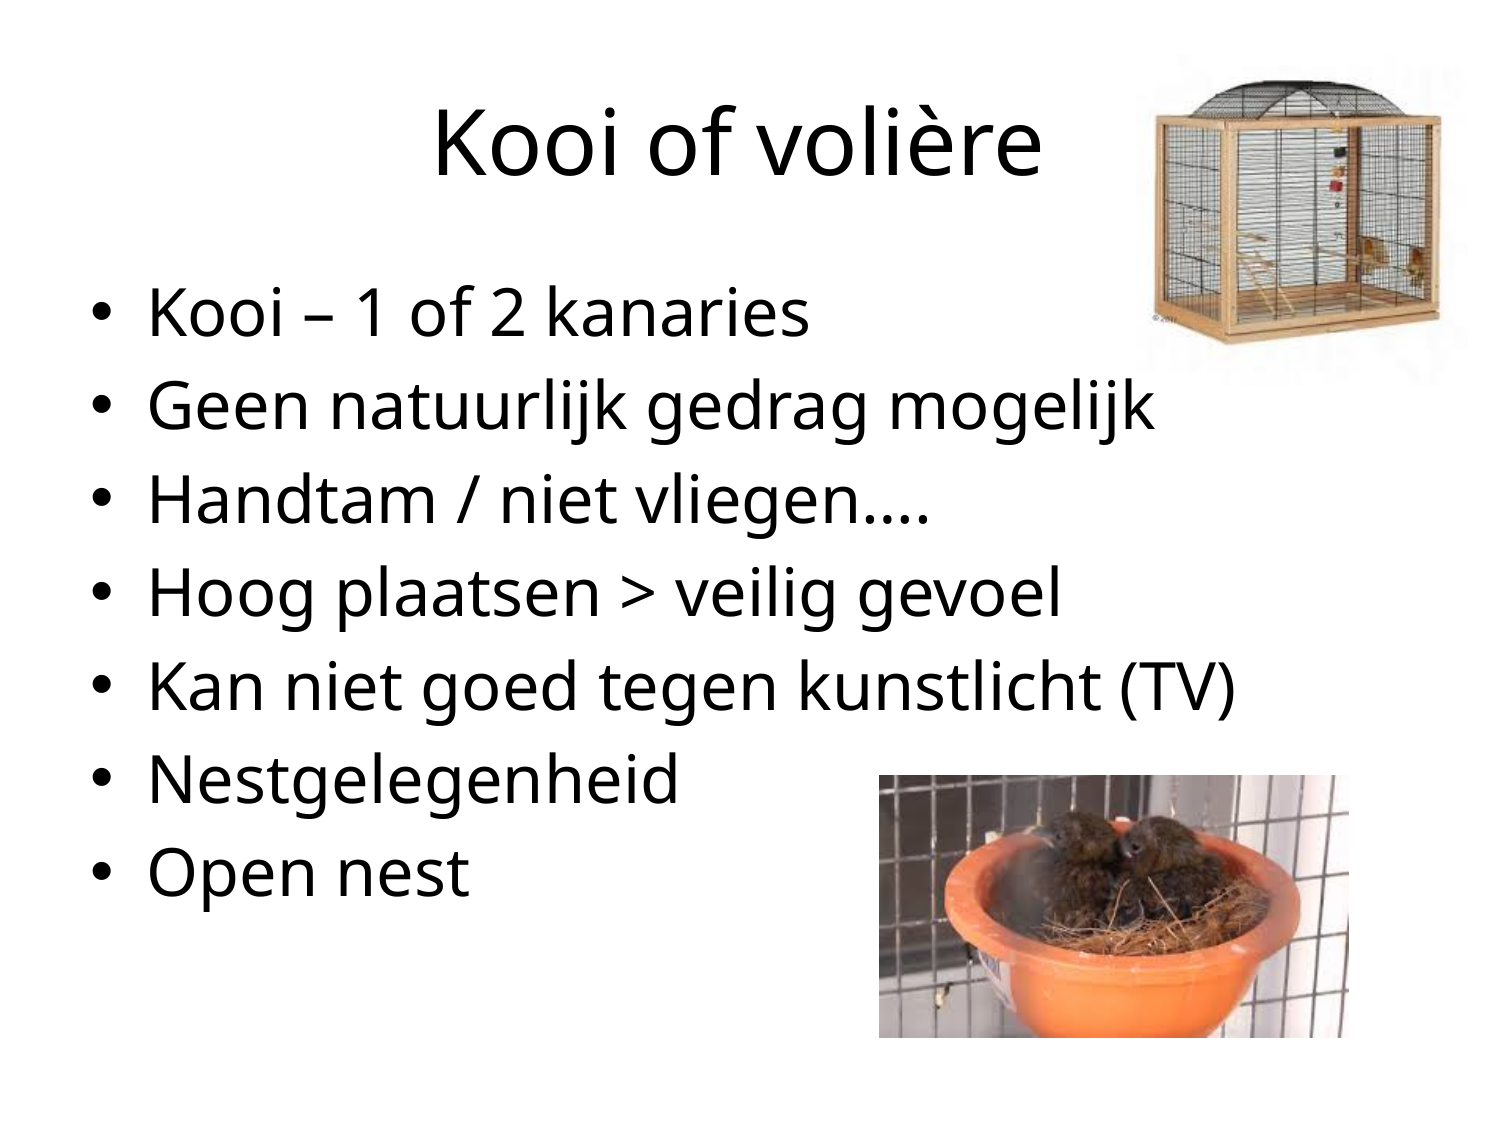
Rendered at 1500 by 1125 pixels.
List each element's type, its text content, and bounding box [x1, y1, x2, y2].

picture [879, 774, 1349, 1038]
title Kooi of volière [75, 45, 1425, 233]
list Kooi – 1 of 2 kanaries Geen natuurlijk gedrag mogelijk Handtam / niet vliegen…. Hoog plaatsen > veilig gevoel Kan niet goed tegen kunstlicht (TV) Nestgelegenheid Open nest [75, 262, 1425, 1005]
picture [1136, 54, 1468, 386]
